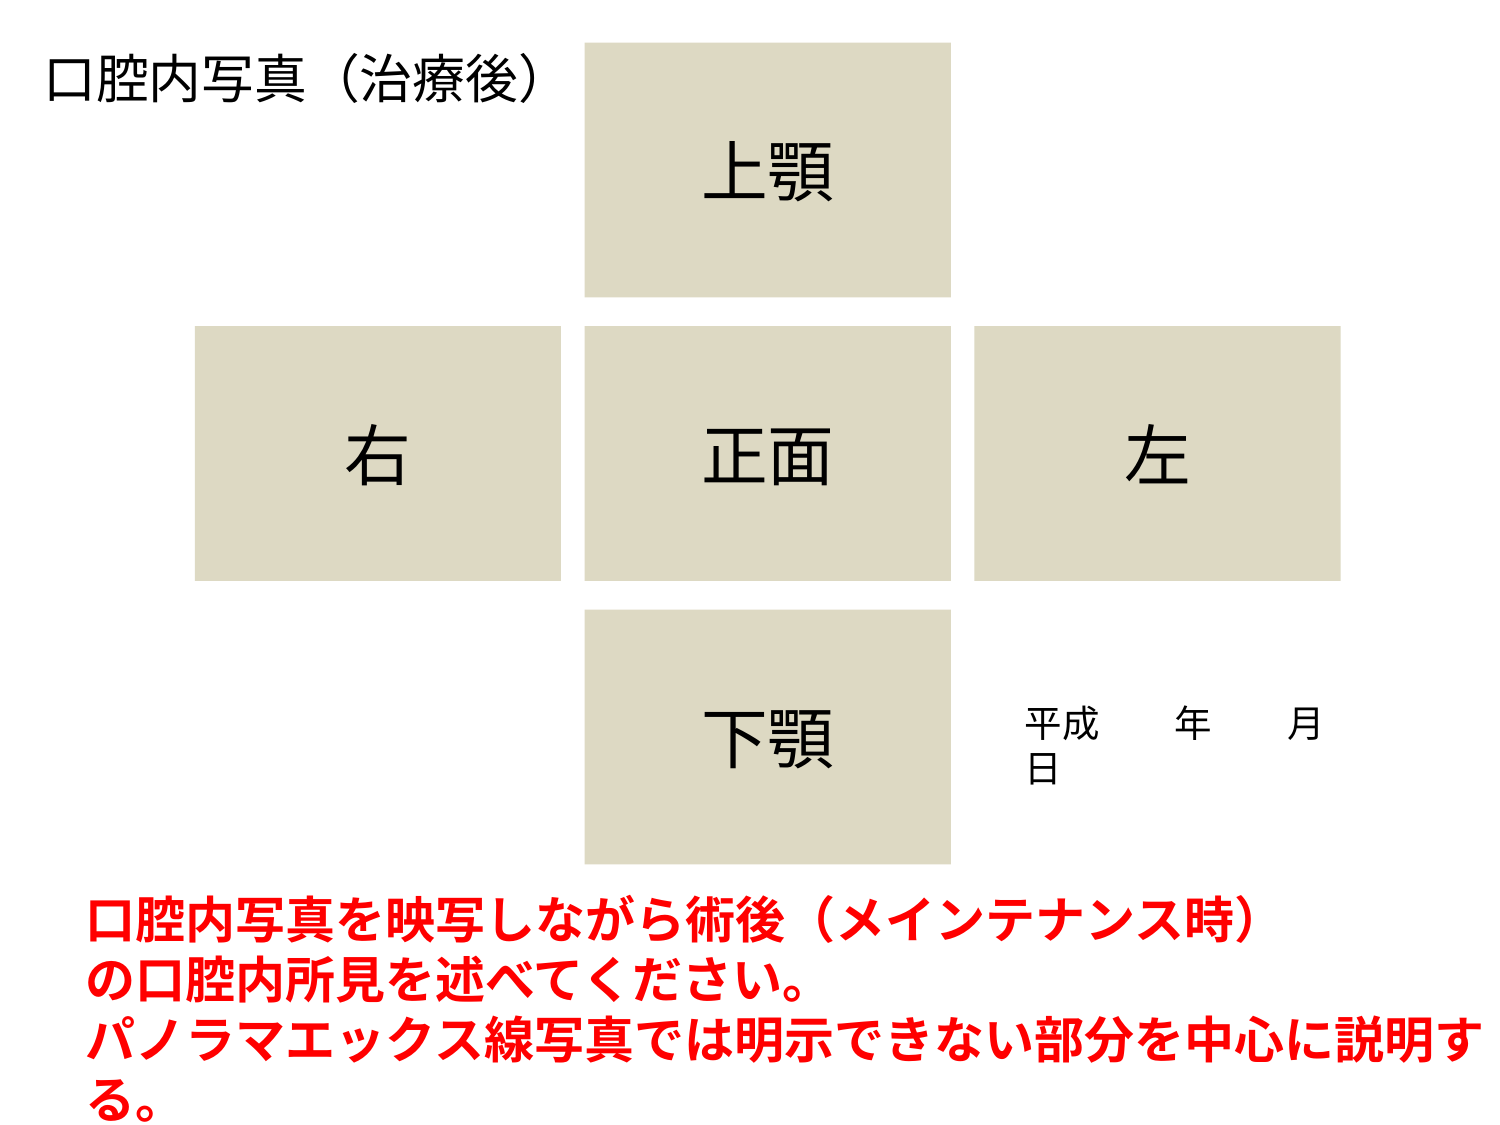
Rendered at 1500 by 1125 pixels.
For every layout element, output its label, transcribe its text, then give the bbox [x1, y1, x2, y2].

text_box 正面 [584, 326, 951, 581]
text_box 平成 年 月 日 [1009, 692, 1424, 798]
text_box 口腔内写真を映写しながら術後（メインテナンス時） の口腔内所見を述べてください。 パノラマエックス線写真では明示できない部分を中心に説明する。 [70, 881, 1500, 1125]
text_box 下顎 [584, 609, 951, 865]
text_box 上顎 [584, 42, 951, 298]
title 口腔内写真（治療後） [0, 19, 615, 135]
text_box 右 [194, 326, 561, 581]
text_box 左 [974, 326, 1341, 581]
